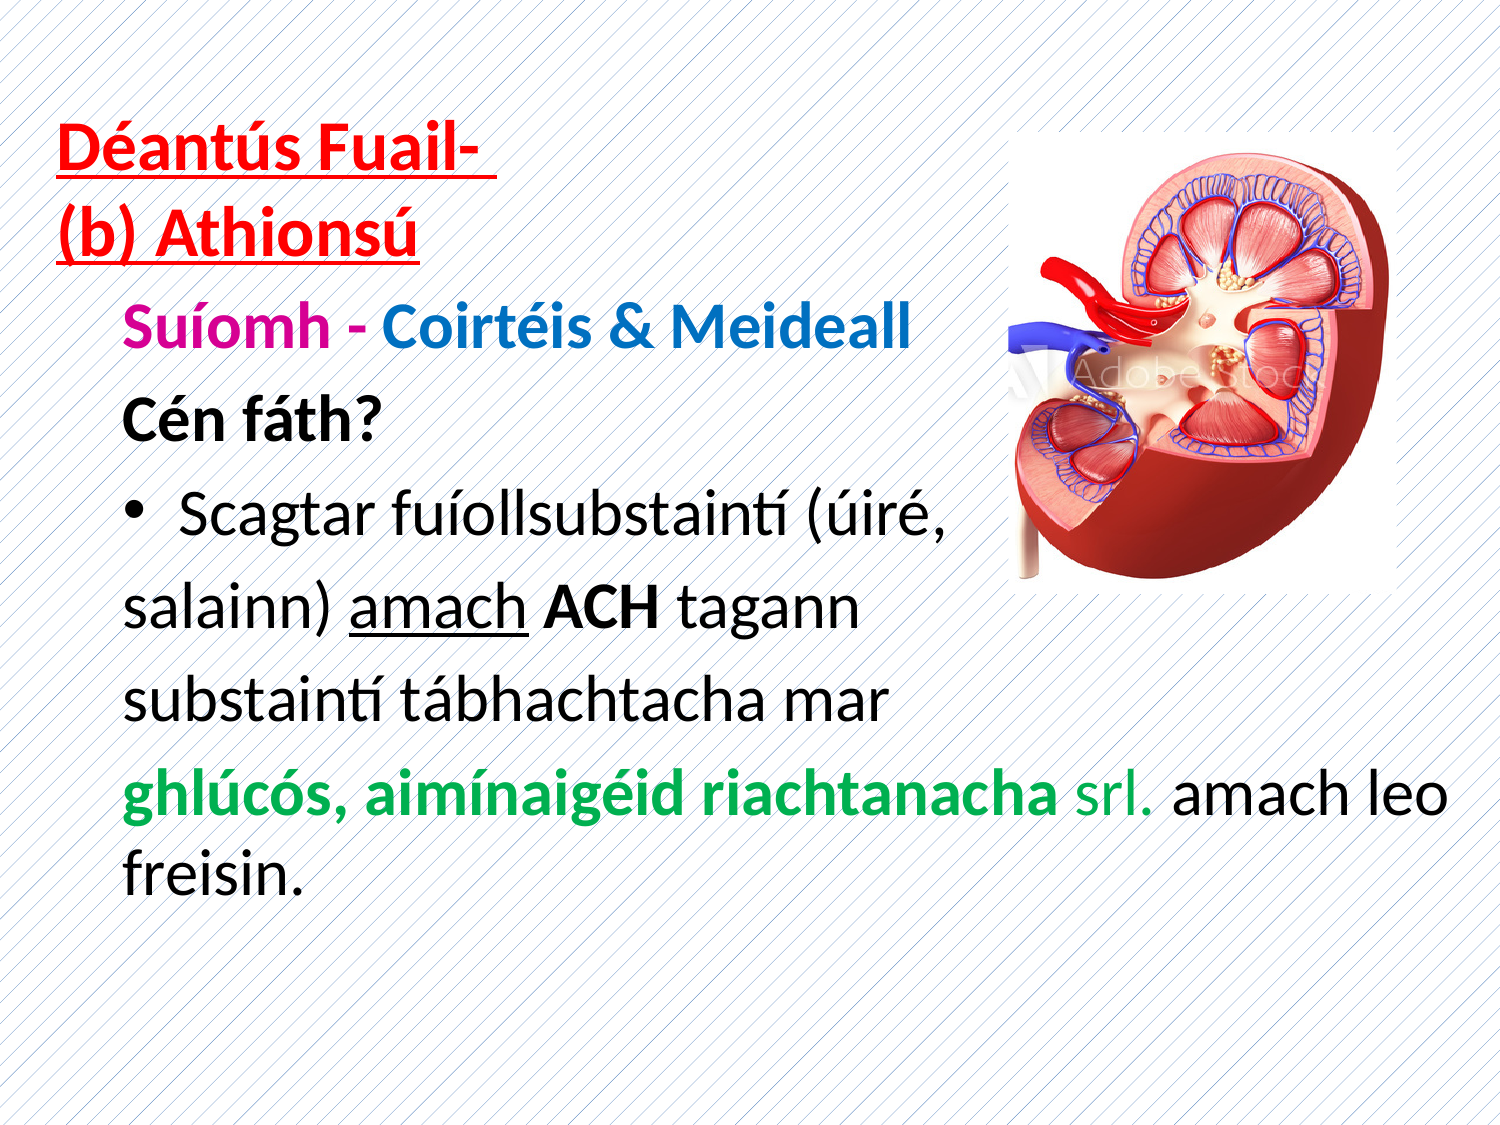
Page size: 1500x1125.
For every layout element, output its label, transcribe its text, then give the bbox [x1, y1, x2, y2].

title Déantús Fuail- (b) Athionsú [41, 90, 1392, 279]
list Suíomh - Coirtéis & Meideall Cén fáth? Scagtar fuíollsubstaintí (úiré, salainn) amach ACH tagann substaintí tábhachtacha mar ghlúcós, aimínaigéid riachtanacha srl. amach leo freisin. [107, 274, 1500, 1125]
picture [1008, 132, 1397, 594]
